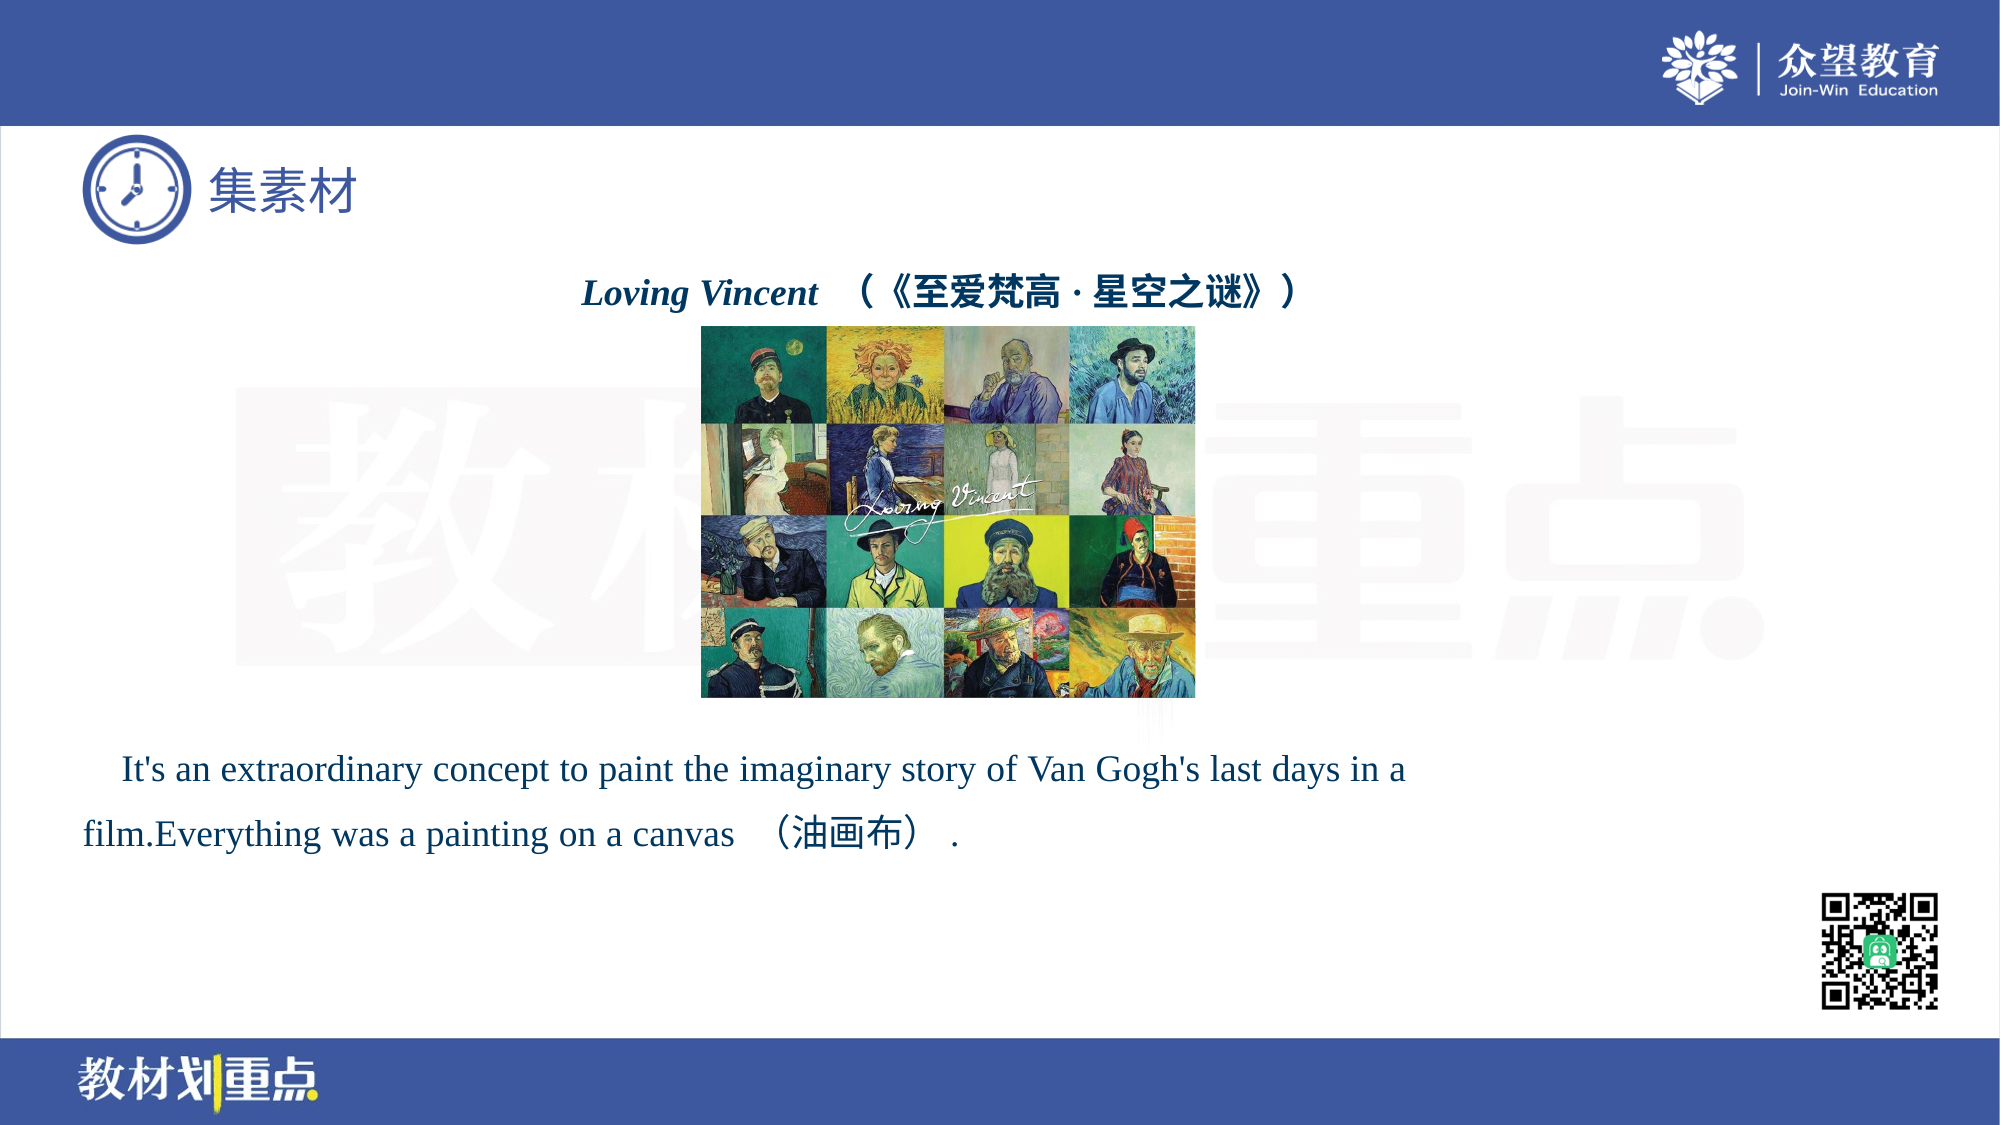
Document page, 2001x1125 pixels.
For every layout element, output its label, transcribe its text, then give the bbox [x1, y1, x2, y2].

text_box It's an extraordinary concept to paint the imaginary story of Van Gogh's last days in a film.Everything was a painting on a canvas （油画布）. [82, 720, 1817, 847]
text_box Loving Vincent （《至爱梵高·星空之谜》） [82, 248, 1817, 306]
picture [0, 0, 2000, 1125]
